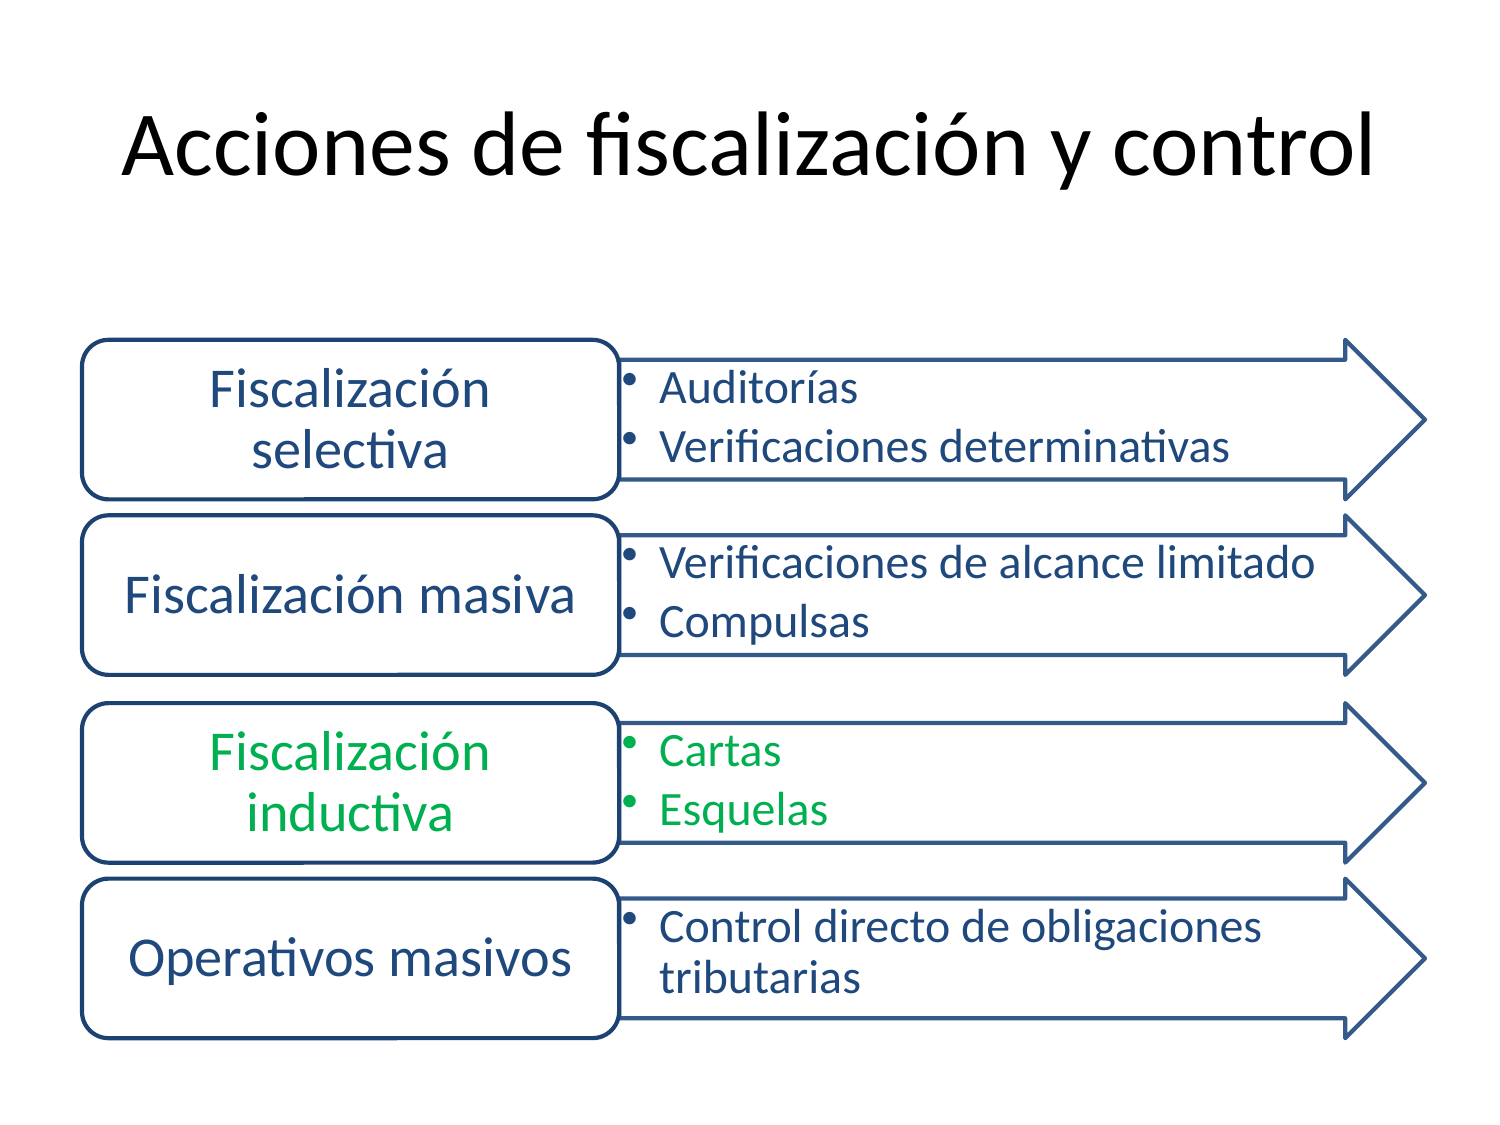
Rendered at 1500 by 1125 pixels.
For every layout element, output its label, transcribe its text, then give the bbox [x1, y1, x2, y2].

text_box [81, 702, 1426, 1039]
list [81, 339, 1426, 676]
title Acciones de fiscalización y control [75, 45, 1425, 233]
